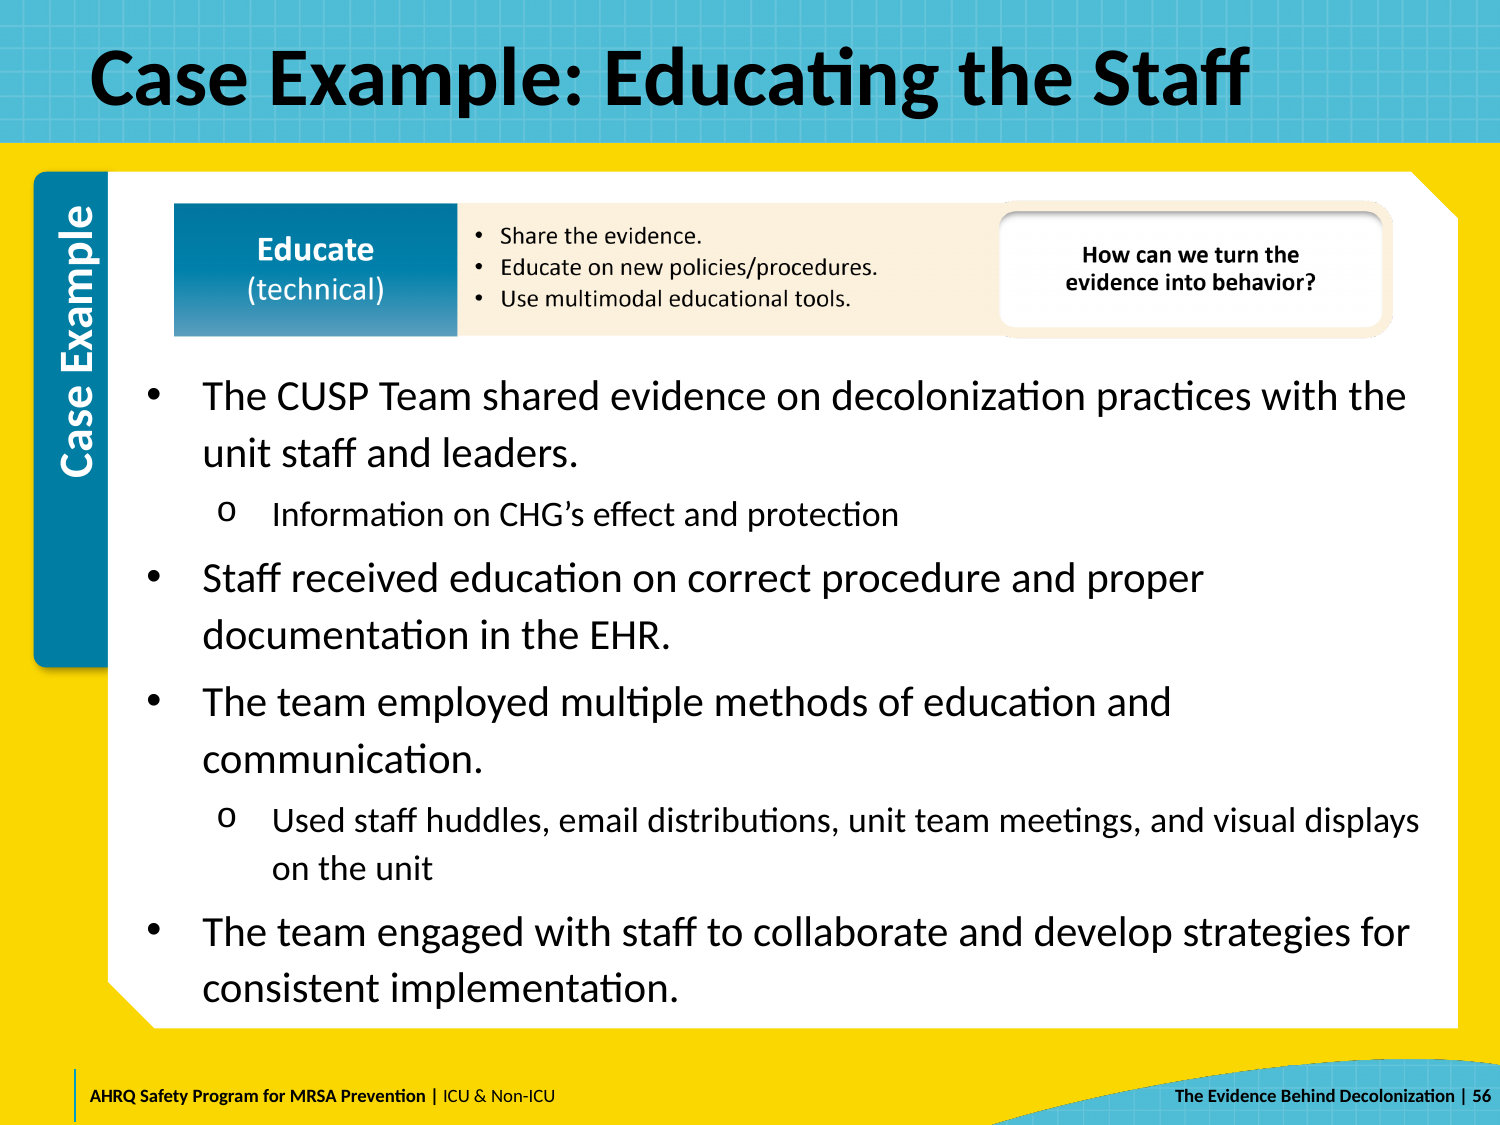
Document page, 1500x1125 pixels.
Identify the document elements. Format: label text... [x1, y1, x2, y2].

list The CUSP Team shared evidence on decolonization practices with the unit staff and leaders. Information on CHG’s effect and protection Staff received education on correct procedure and proper documentation in the EHR. The team employed multiple methods of education and communication. Used staff huddles, email distributions, unit team meetings, and visual displays on the unit The team engaged with staff to collaborate and develop strategies for consistent implementation. [131, 354, 1439, 1025]
picture [0, 0, 1500, 1125]
title Case Example: Educating the Staff [75, 0, 1425, 150]
slide_number | 56 [1455, 1065, 1500, 1125]
